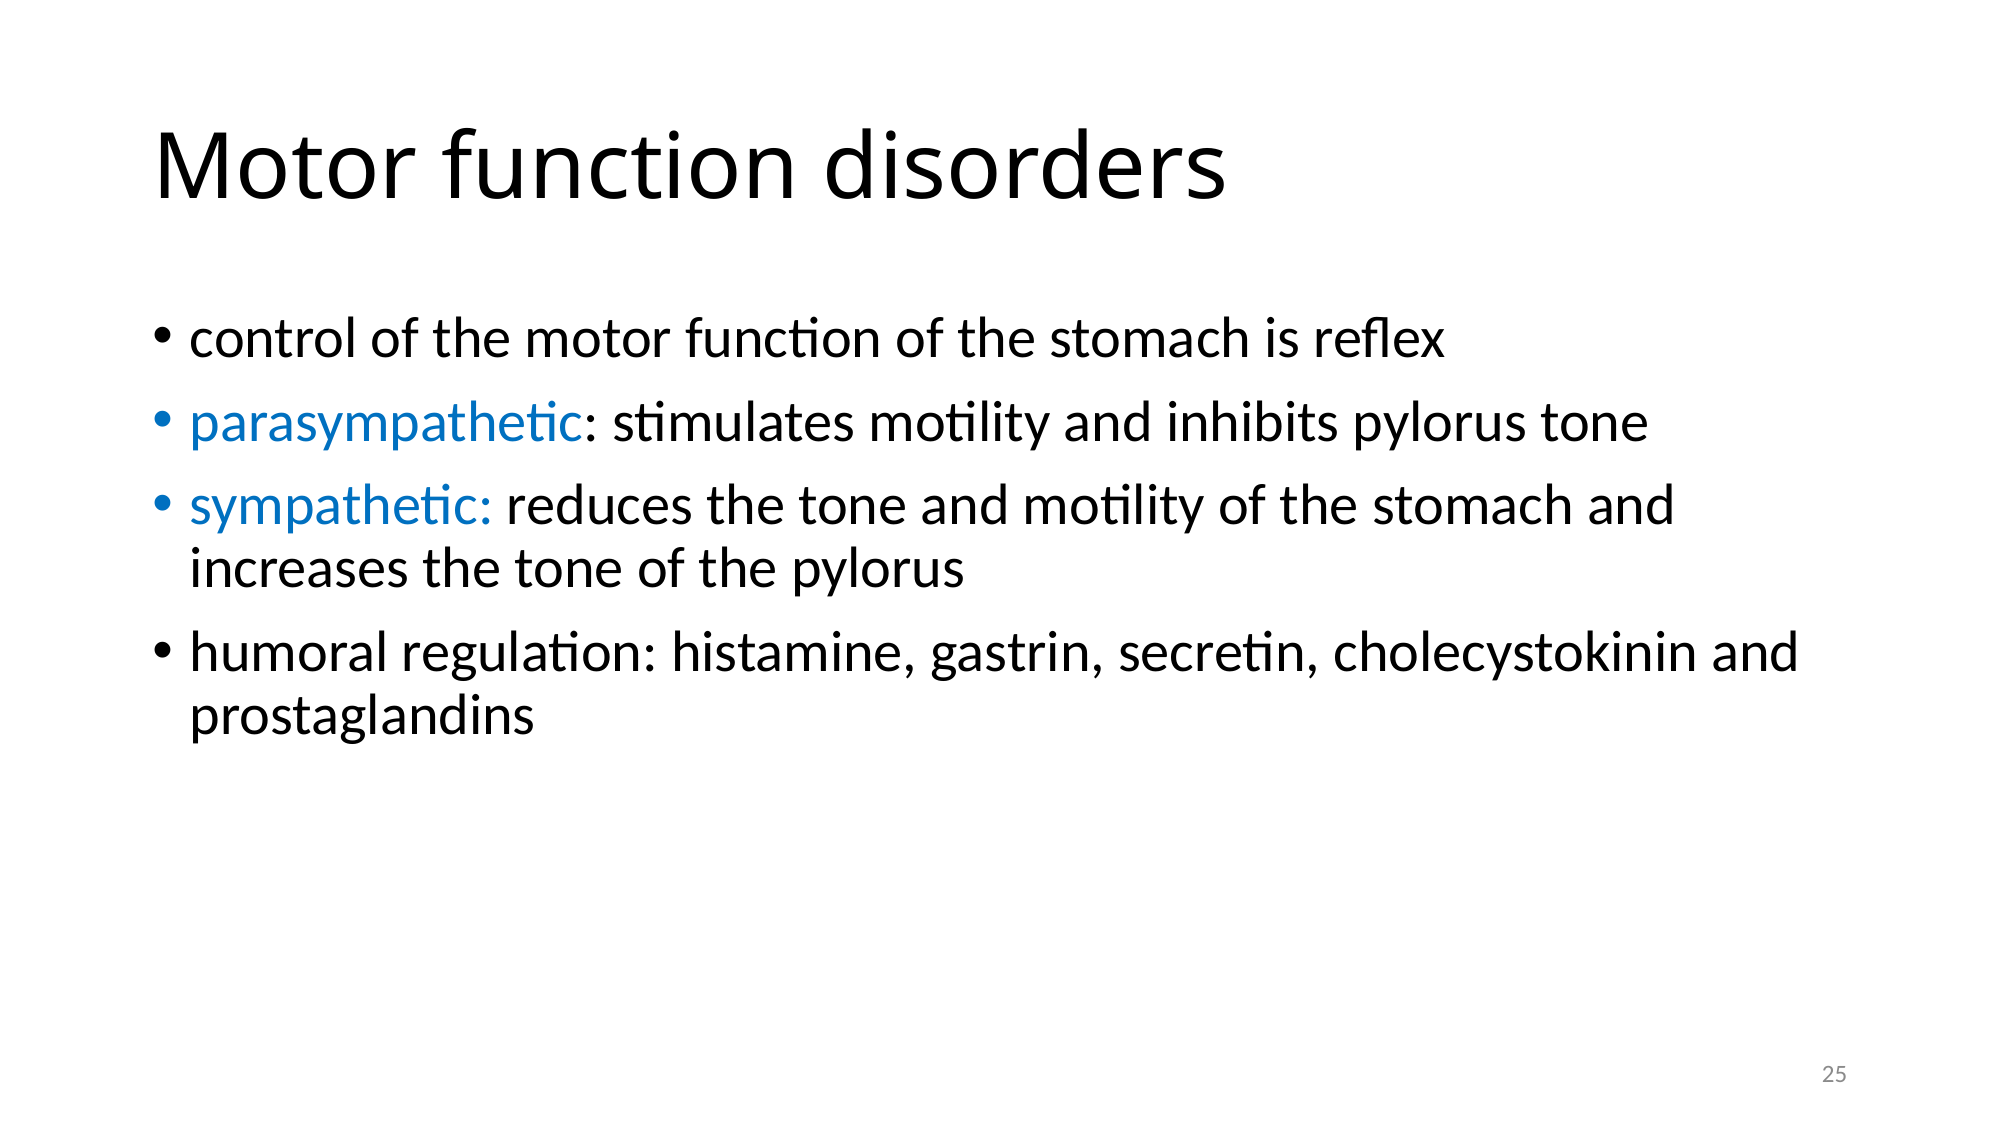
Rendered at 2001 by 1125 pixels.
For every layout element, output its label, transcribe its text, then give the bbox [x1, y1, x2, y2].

slide_number 25 [1412, 1042, 1863, 1103]
list control of the motor function of the stomach is reflex parasympathetic: stimulates motility and inhibits pylorus tone sympathetic: reduces the tone and motility of the stomach and increases the tone of the pylorus humoral regulation: histamine, gastrin, secretin, cholecystokinin and prostaglandins [137, 299, 1863, 1014]
title Motor function disorders [137, 59, 1863, 278]
